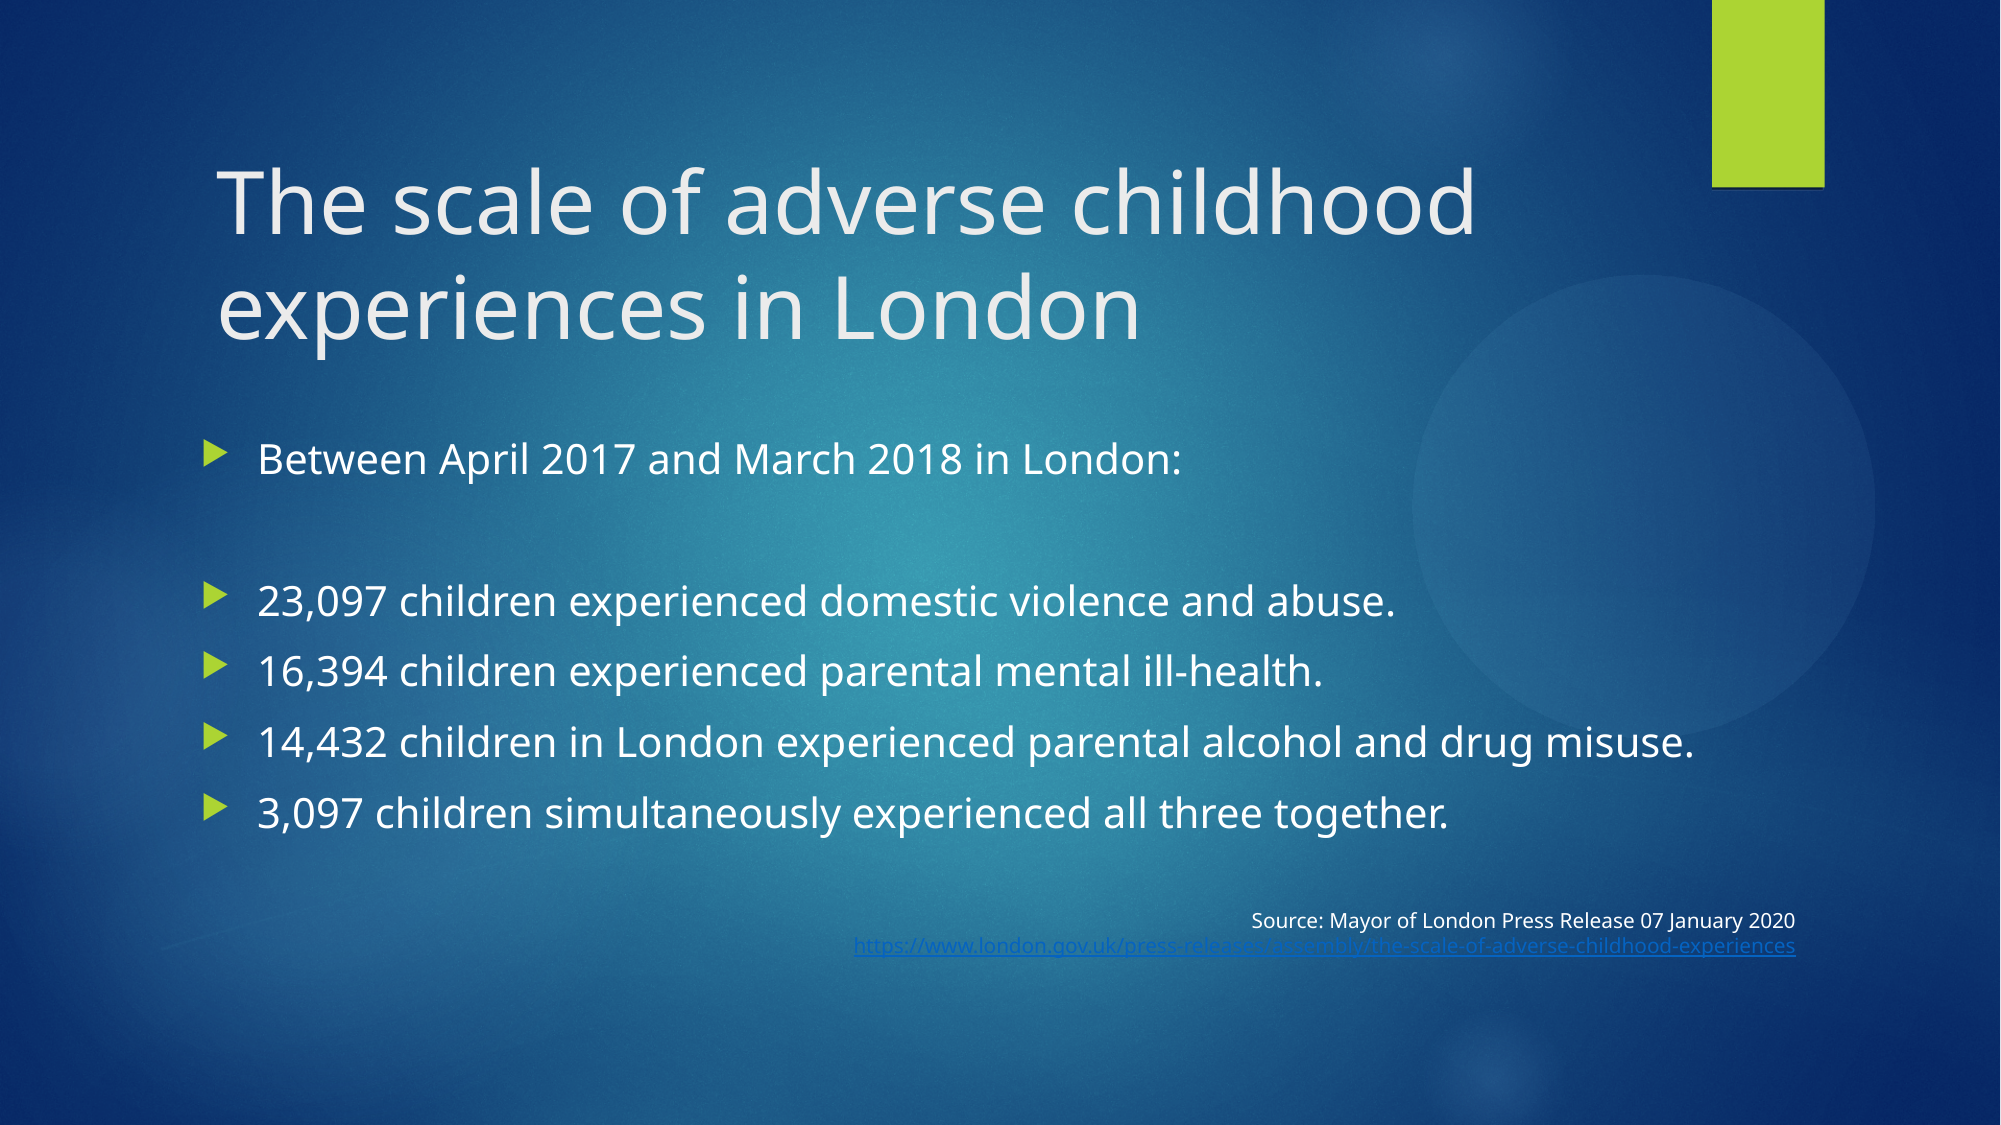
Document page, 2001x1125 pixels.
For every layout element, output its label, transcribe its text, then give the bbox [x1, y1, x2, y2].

picture [0, 0, 2001, 1125]
list Between April 2017 and March 2018 in London: 23,097 children experienced domestic violence and abuse. 16,394 children experienced parental mental ill-health. 14,432 children in London experienced parental alcohol and drug misuse. 3,097 children simultaneously experienced all three together. Source: Mayor of London Press Release 07 January 2020 https://www.london.gov.uk/press-releases/assembly/the-scale-of-adverse-childhood-experiences [185, 425, 1811, 1020]
title The scale of adverse childhood experiences in London [201, 139, 1745, 369]
